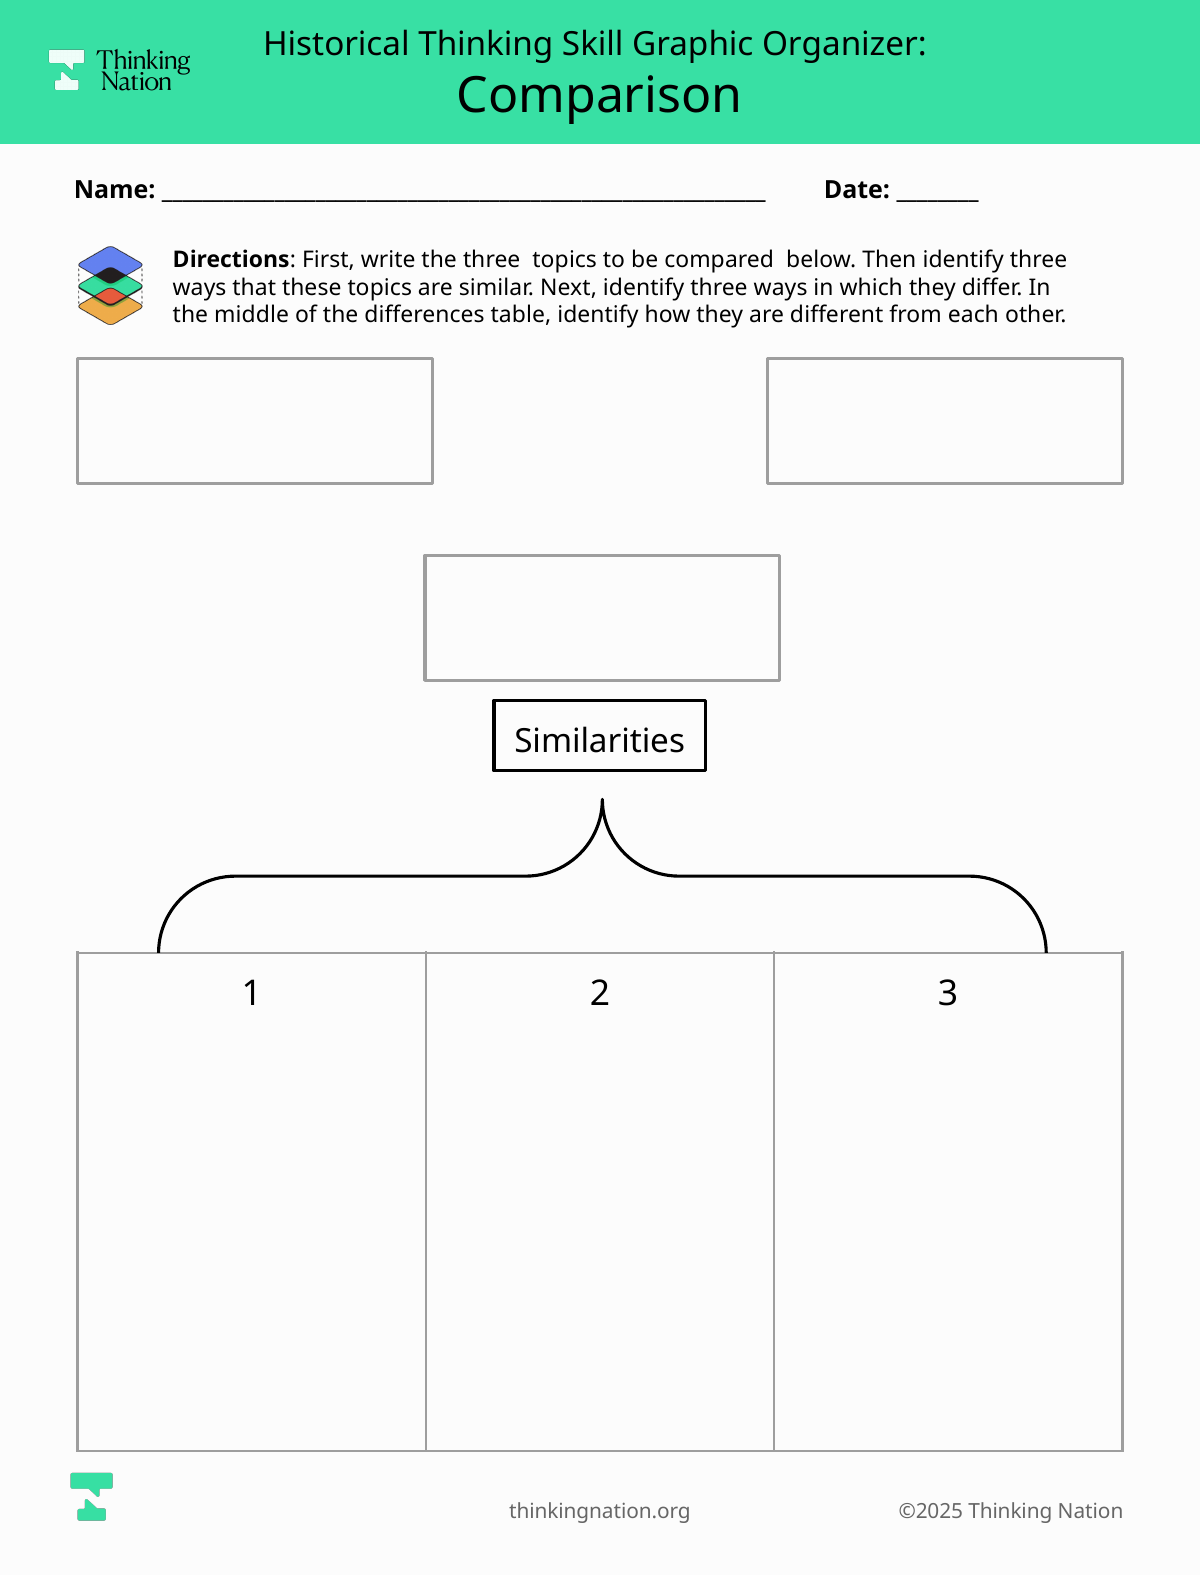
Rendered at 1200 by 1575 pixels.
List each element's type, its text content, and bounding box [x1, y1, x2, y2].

text_box thinkingnation.org [457, 1483, 742, 1532]
text_box Historical Thinking Skill Graphic Organizer: Comparison [0, 0, 1200, 144]
table_header 1 [79, 954, 425, 1450]
text_box [158, 799, 1047, 953]
table_header 3 [775, 954, 1121, 1450]
table_header 2 [427, 954, 773, 1450]
text_box Directions: First, write the three topics to be compared below. Then identify three ways that these topics are similar. Next, identify three ways in which they differ. In the middle of the differences table, identify how they are different from each other. [165, 233, 1096, 339]
text_box [424, 555, 780, 681]
text_box Name: ___________________________________________________________ Date: ________ [58, 159, 1154, 219]
picture [33, 35, 195, 104]
picture [58, 1463, 125, 1530]
text_box [767, 358, 1123, 484]
text_box [77, 358, 433, 484]
text_box Similarities [493, 700, 706, 771]
picture [58, 232, 164, 338]
text_box ©2025 Thinking Nation [854, 1483, 1139, 1532]
